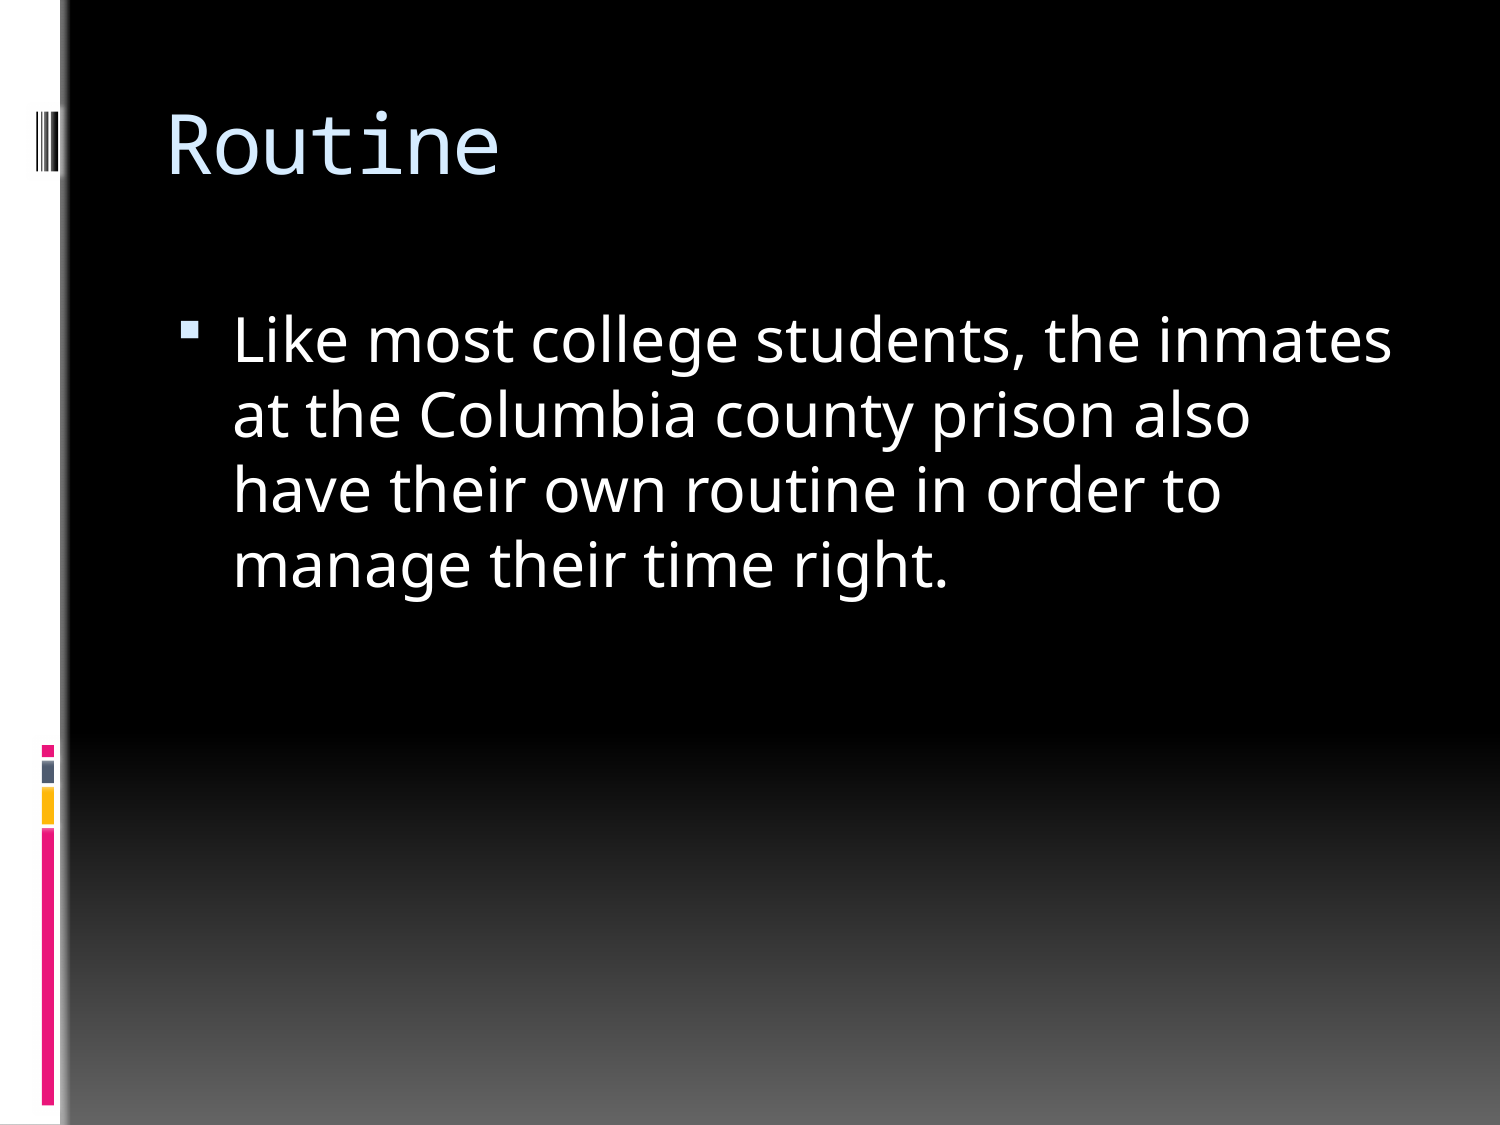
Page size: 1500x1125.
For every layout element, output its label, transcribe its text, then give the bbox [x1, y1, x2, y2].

list Like most college students, the inmates at the Columbia county prison also have their own routine in order to manage their time right. [150, 292, 1425, 1043]
title Routine [150, 83, 1425, 234]
